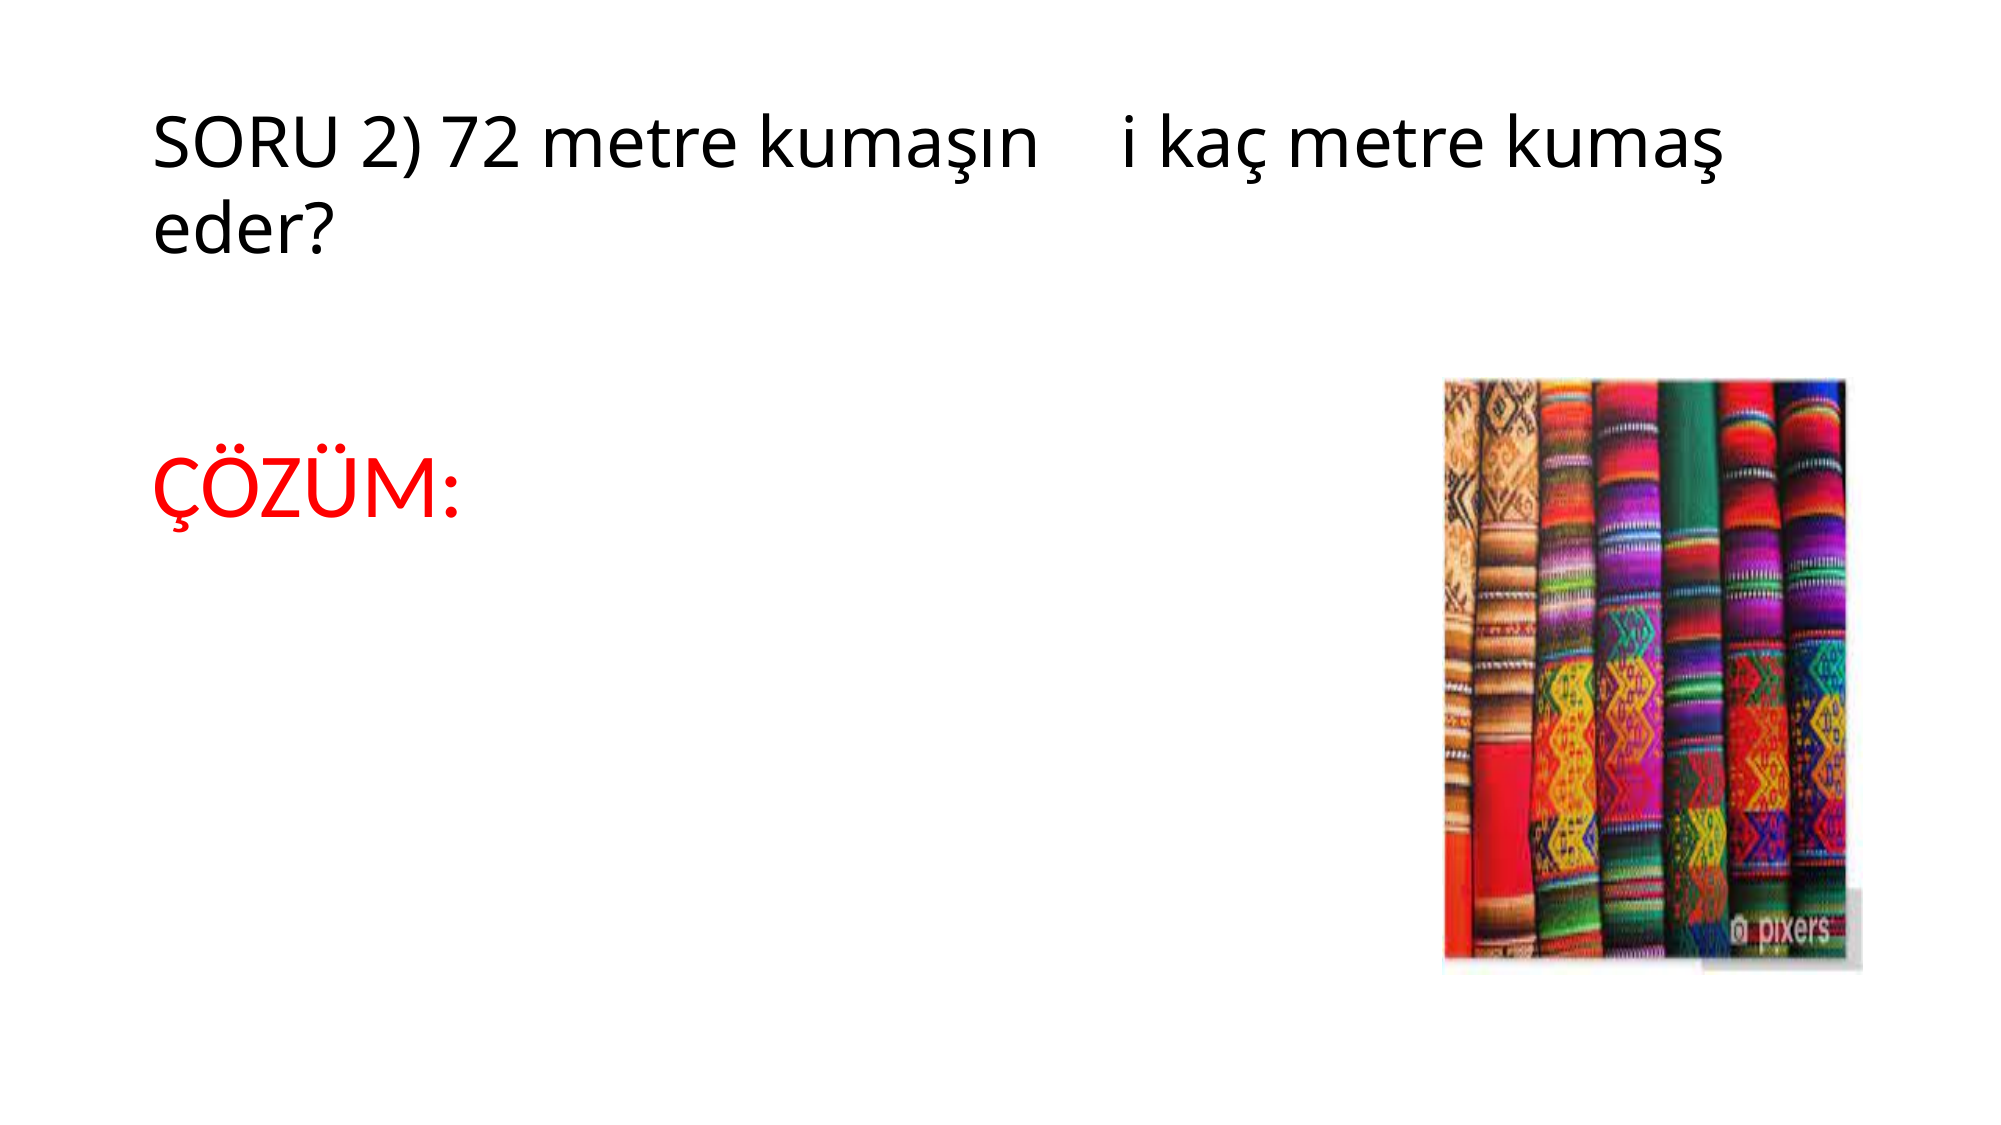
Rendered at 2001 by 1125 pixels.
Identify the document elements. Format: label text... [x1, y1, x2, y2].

picture [1442, 377, 1863, 975]
list ÇÖZÜM: [137, 299, 1200, 1014]
